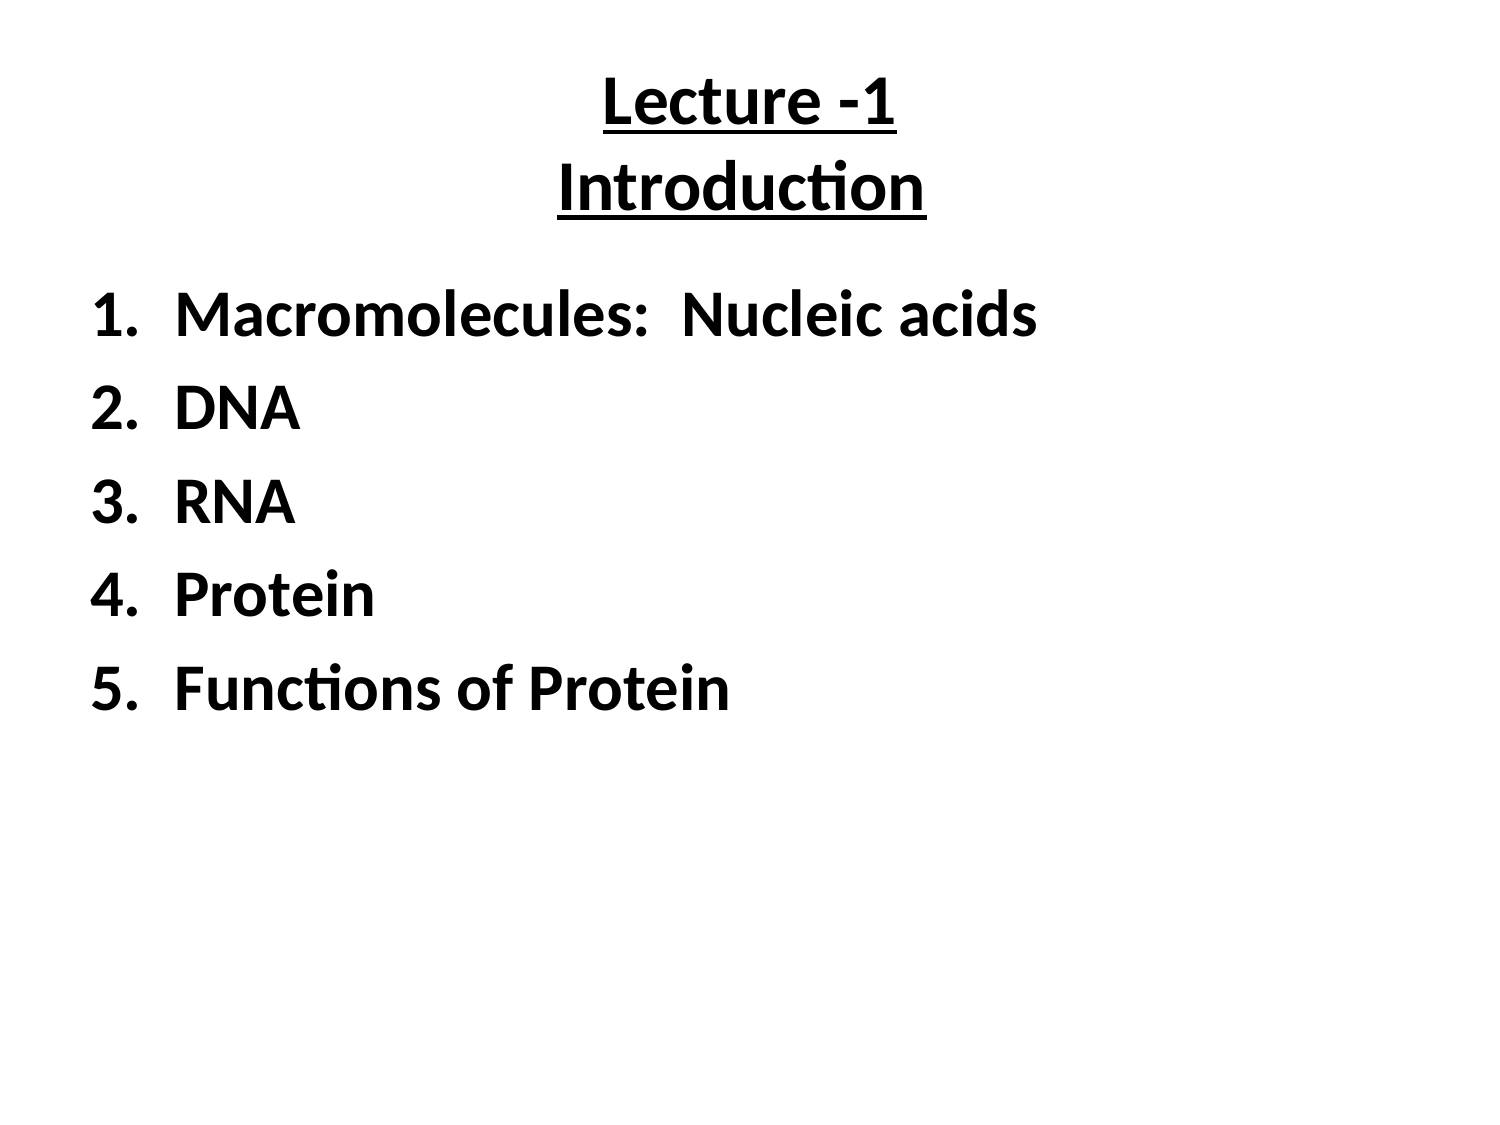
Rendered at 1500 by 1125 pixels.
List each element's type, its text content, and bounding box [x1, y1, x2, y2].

list Macromolecules: Nucleic acids DNA RNA Protein Functions of Protein [75, 262, 1425, 1005]
title Lecture -1 Introduction [75, 45, 1425, 233]
